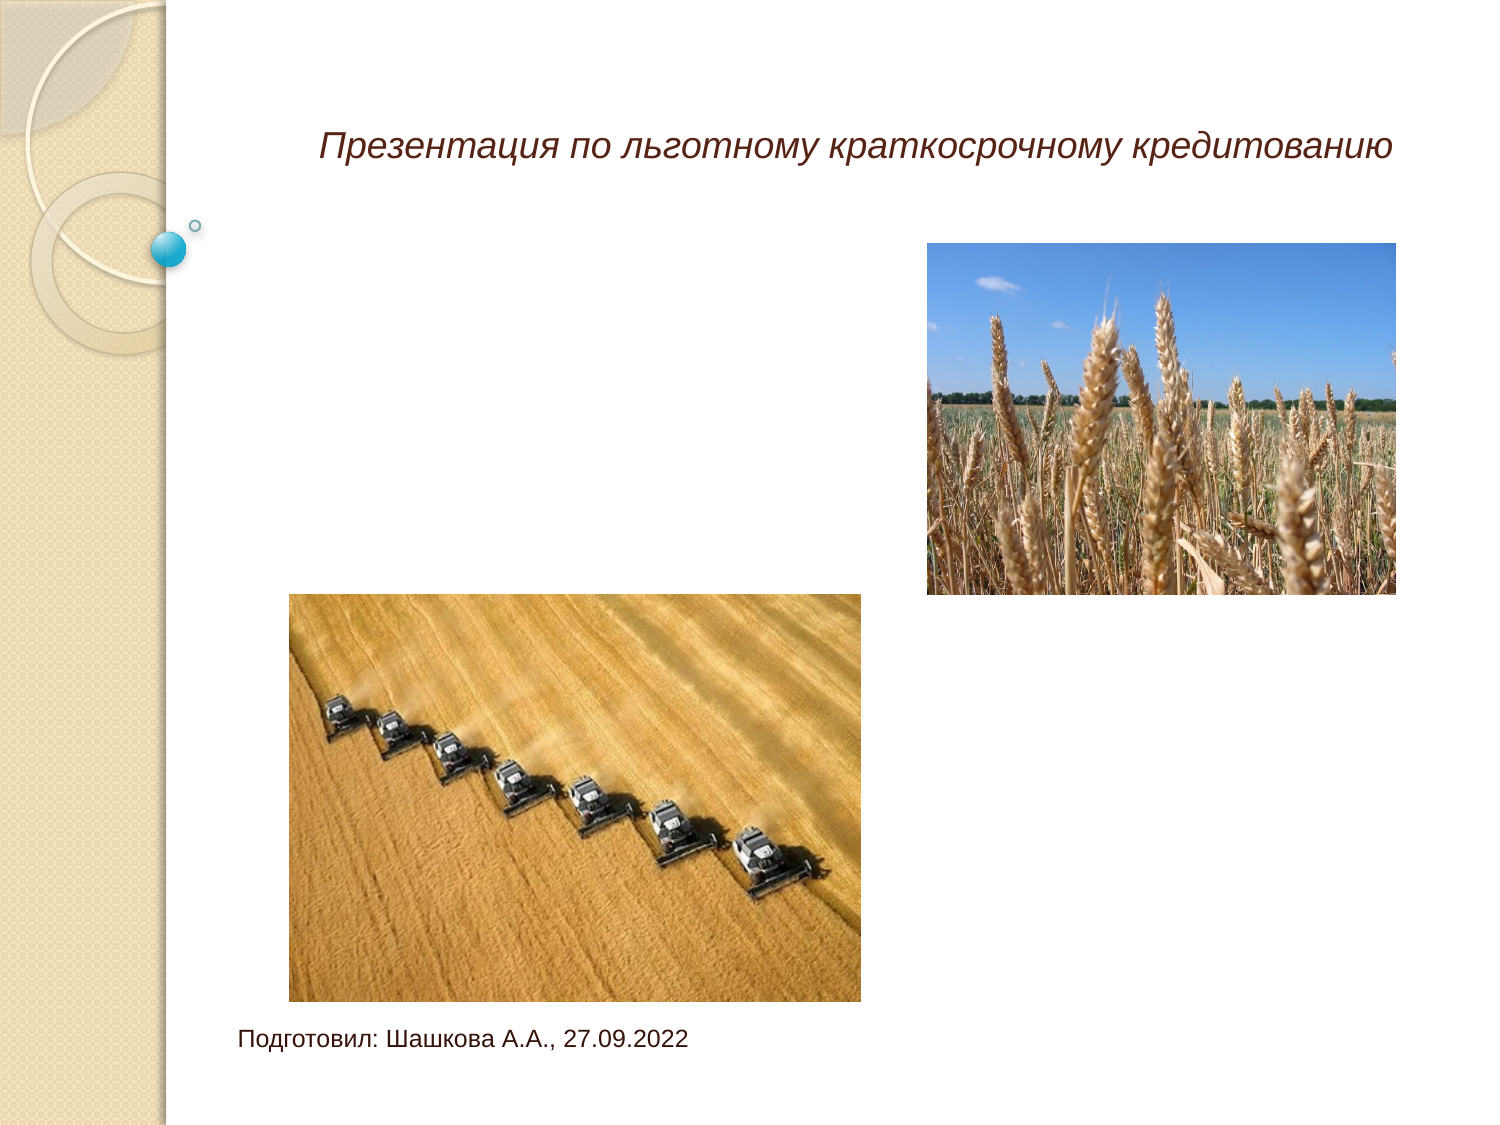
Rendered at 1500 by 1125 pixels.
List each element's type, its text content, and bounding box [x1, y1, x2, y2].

picture [288, 594, 861, 1002]
title Презентация по льготному краткосрочному кредитованию [265, 78, 1447, 209]
subtitle Подготовил: Шашкова А.А., 27.09.2022 [218, 1011, 1269, 1071]
picture [926, 243, 1396, 596]
